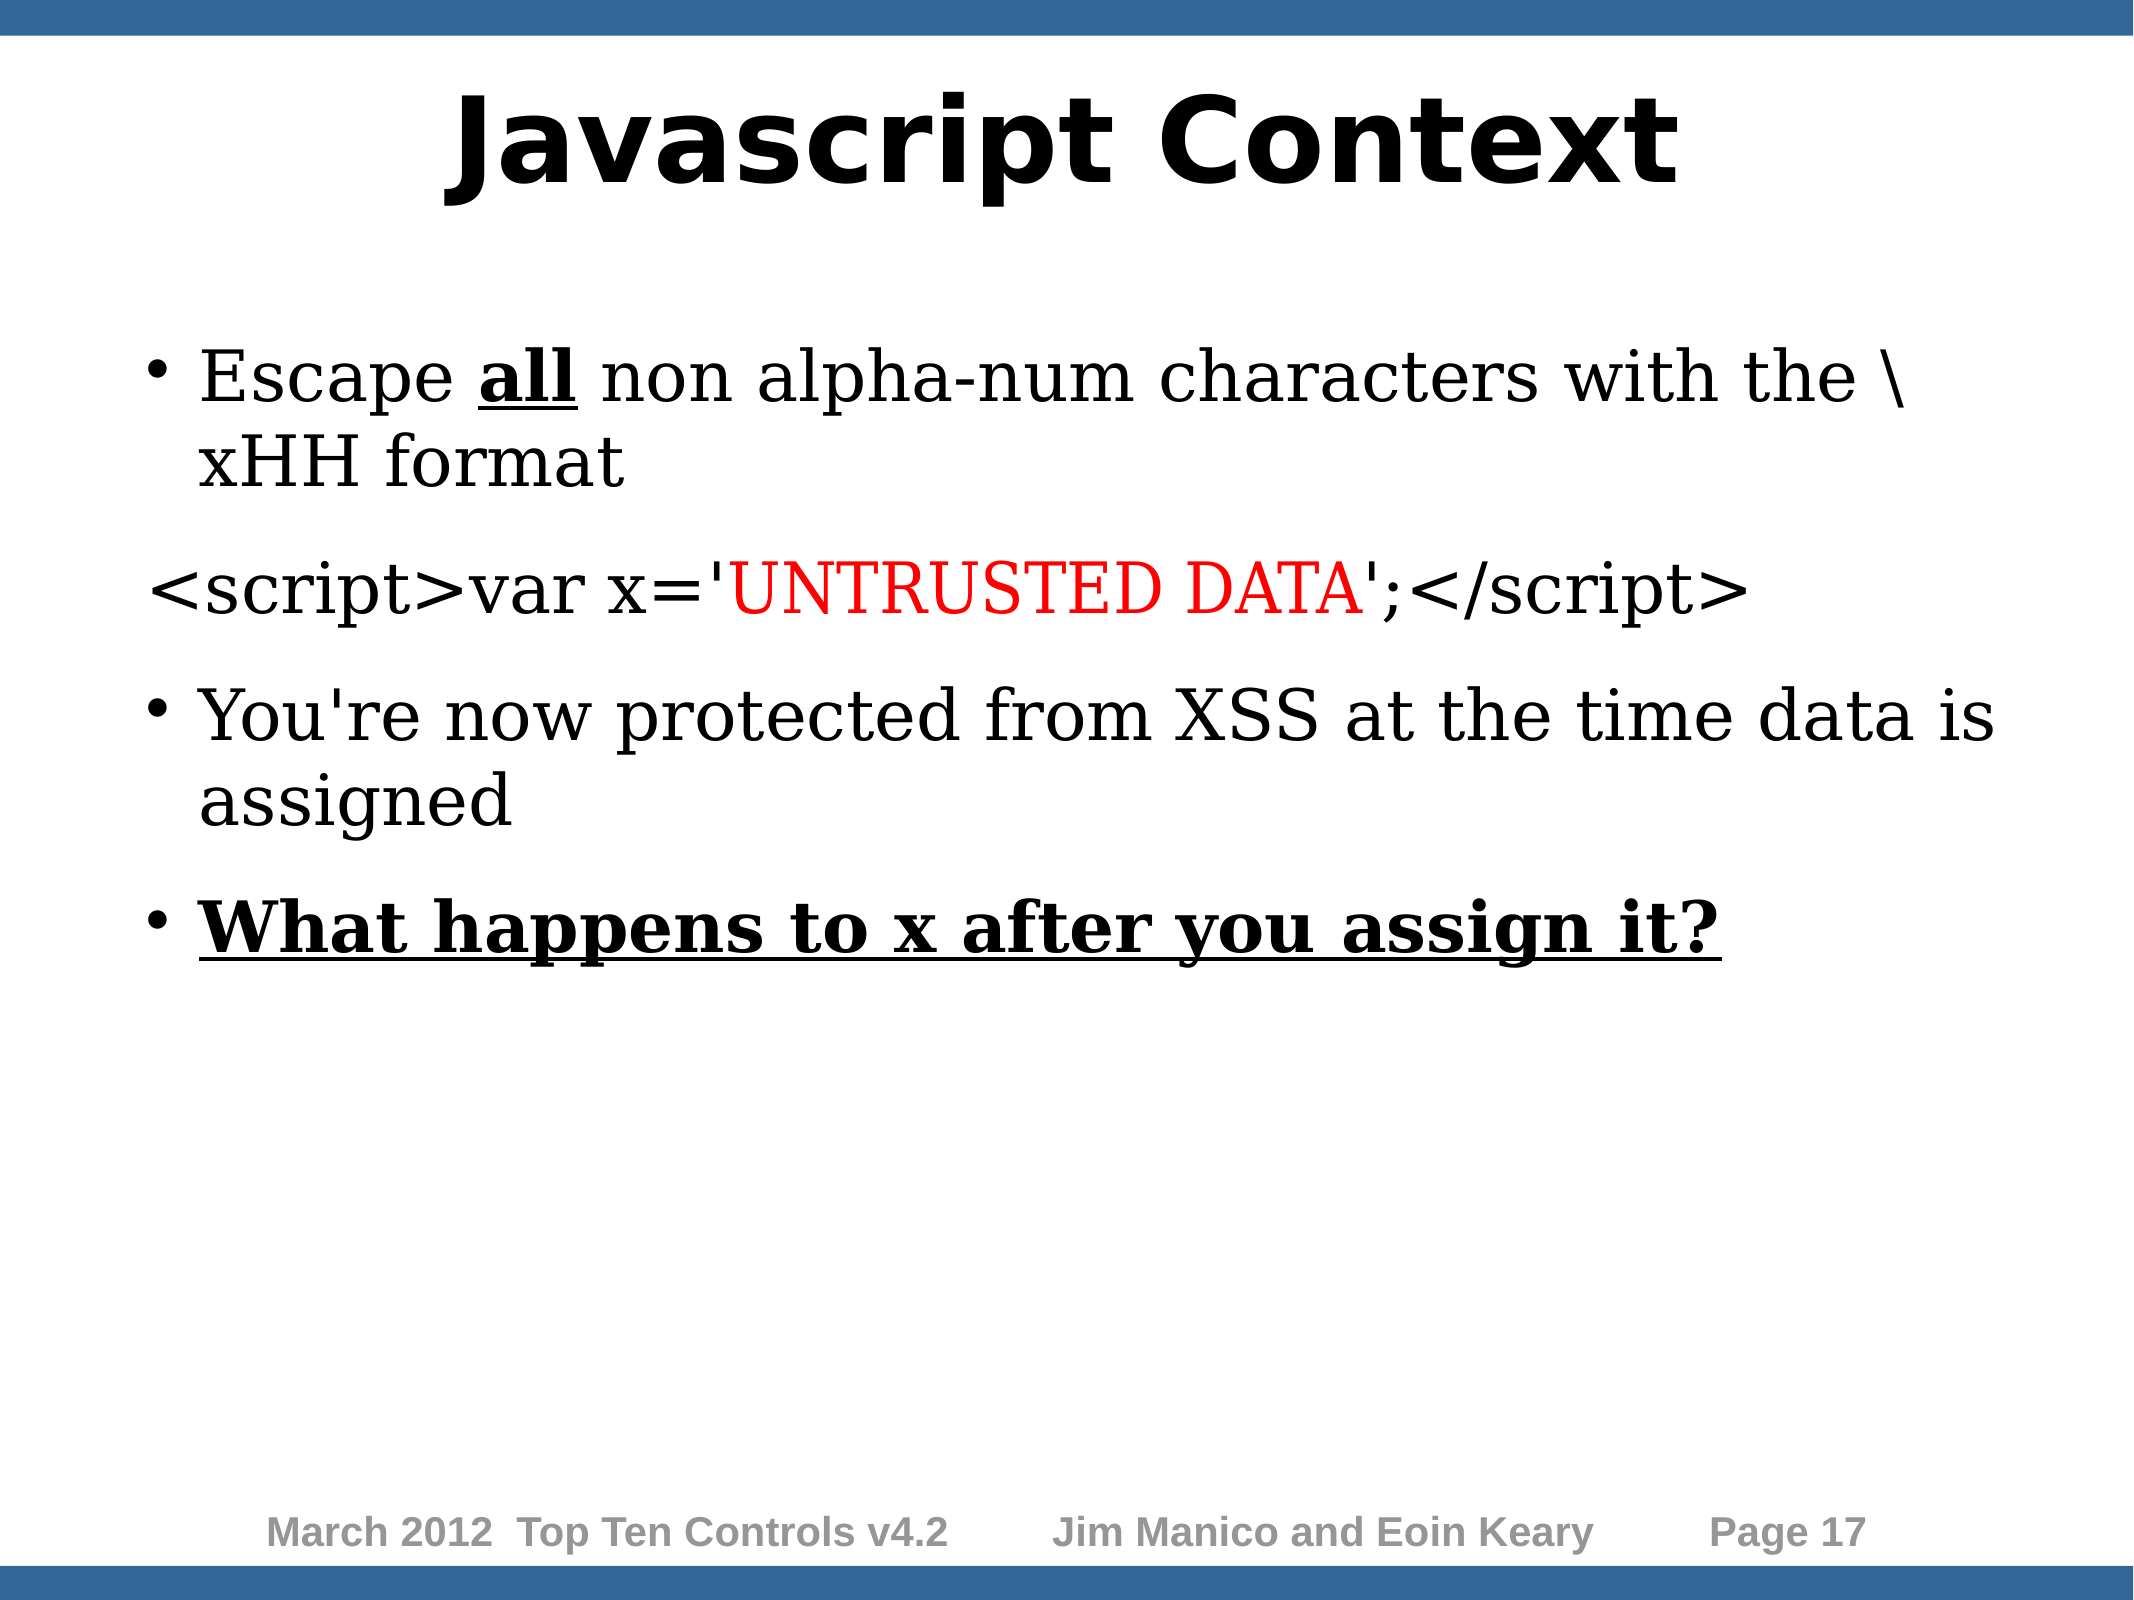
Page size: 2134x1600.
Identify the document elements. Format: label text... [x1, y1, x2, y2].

text_box Escape all non alpha-num characters with the \xHH format <script>var x='UNTRUSTED DATA';</script> You're now protected from XSS at the time data is assigned What happens to x after you assign it? [107, 320, 2028, 1494]
text_box Javascript Context [53, 53, 2080, 320]
